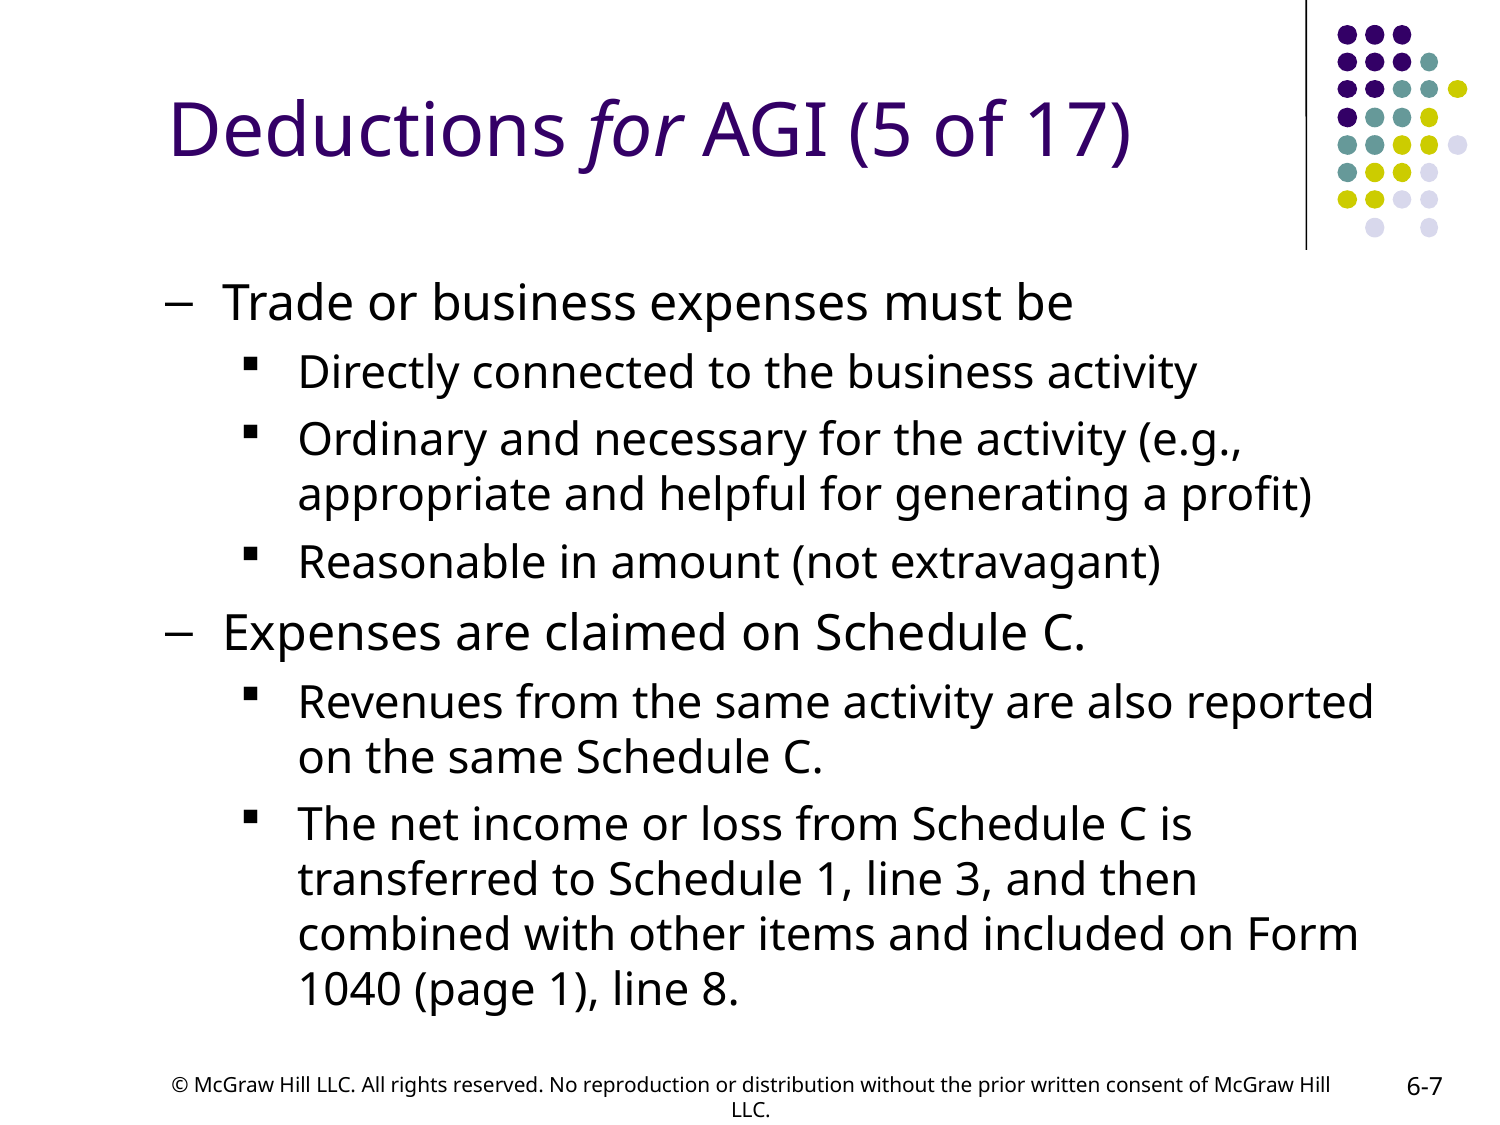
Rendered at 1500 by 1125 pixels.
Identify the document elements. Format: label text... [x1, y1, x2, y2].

list Trade or business expenses must be Directly connected to the business activity Ordinary and necessary for the activity (e.g., appropriate and helpful for generating a profit) Reasonable in amount (not extravagant) Expenses are claimed on Schedule C. Revenues from the same activity are also reported on the same Schedule C. The net income or loss from Schedule C is transferred to Schedule 1, line 3, and then combined with other items and included on Form 1040 (page 1), line 8. [75, 262, 1425, 1038]
title Deductions for AGI (5 of 17) [25, 24, 1275, 228]
